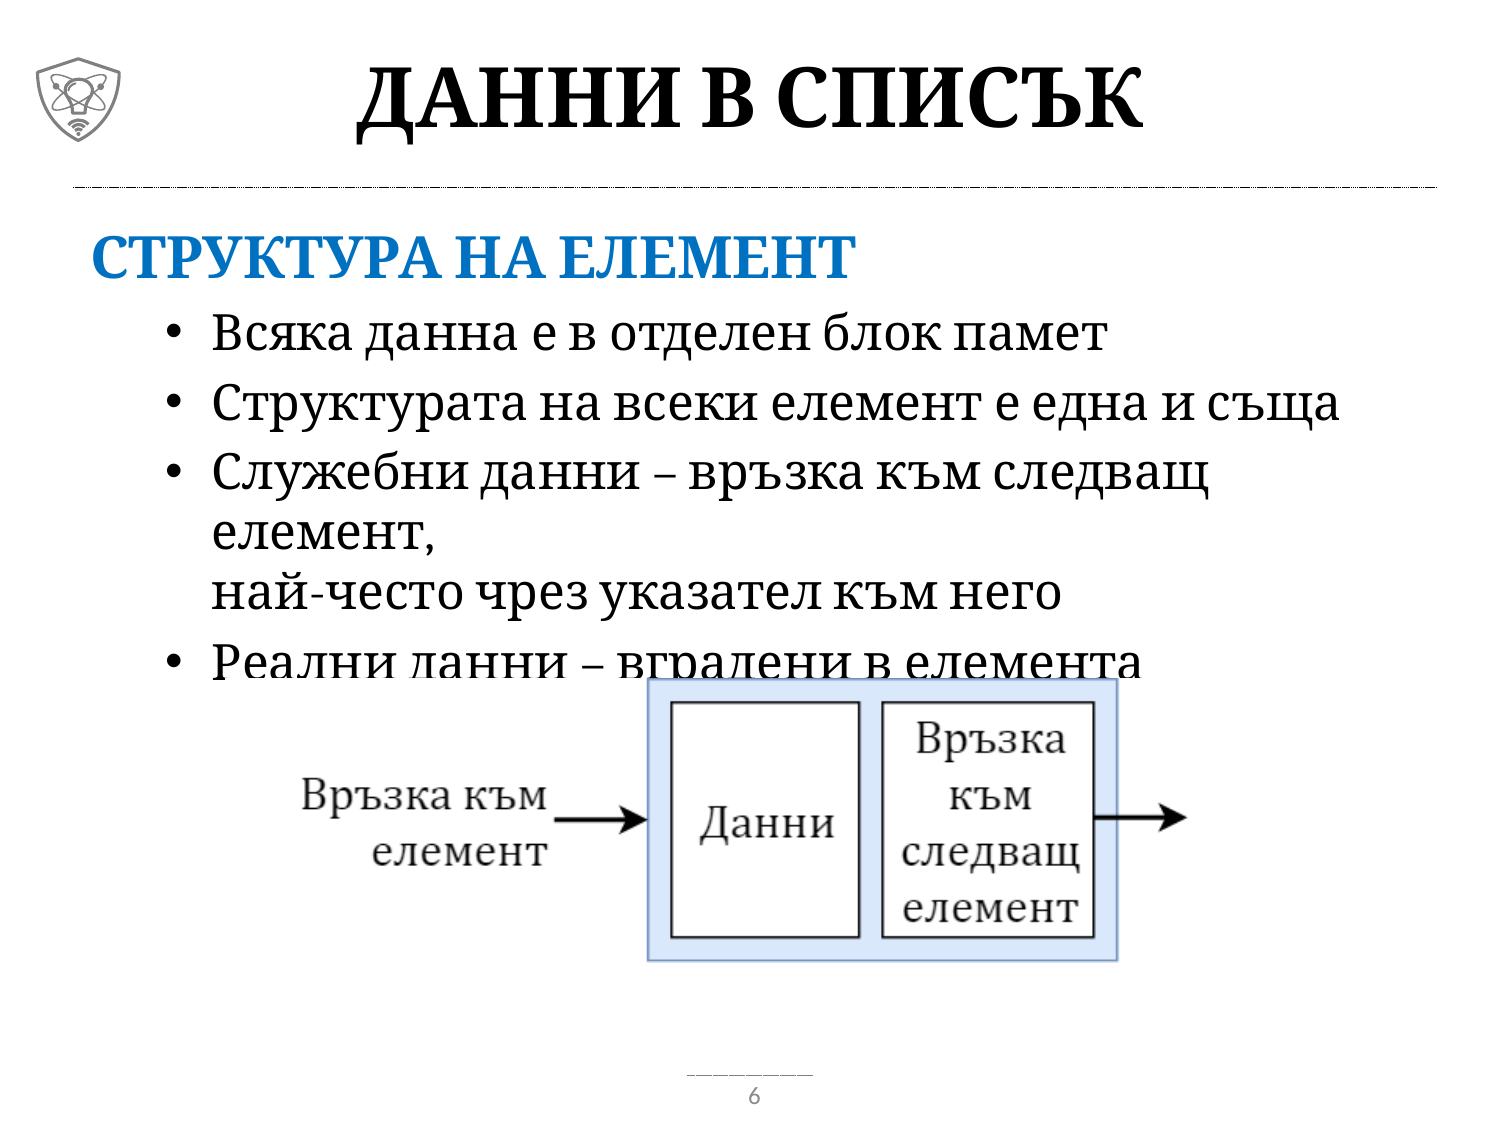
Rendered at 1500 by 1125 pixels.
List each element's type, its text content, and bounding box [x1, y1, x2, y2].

slide_number 6 [579, 1065, 930, 1125]
list Структура на елемент Всяка данна е в отделен блок памет Структурата на всеки елемент е една и съща Служебни данни – връзка към следващ елемент, най-често чрез указател към него Реални данни – вградени в елемента [75, 212, 1450, 1063]
picture [224, 677, 1210, 963]
title Данни в списък [0, 0, 1500, 188]
